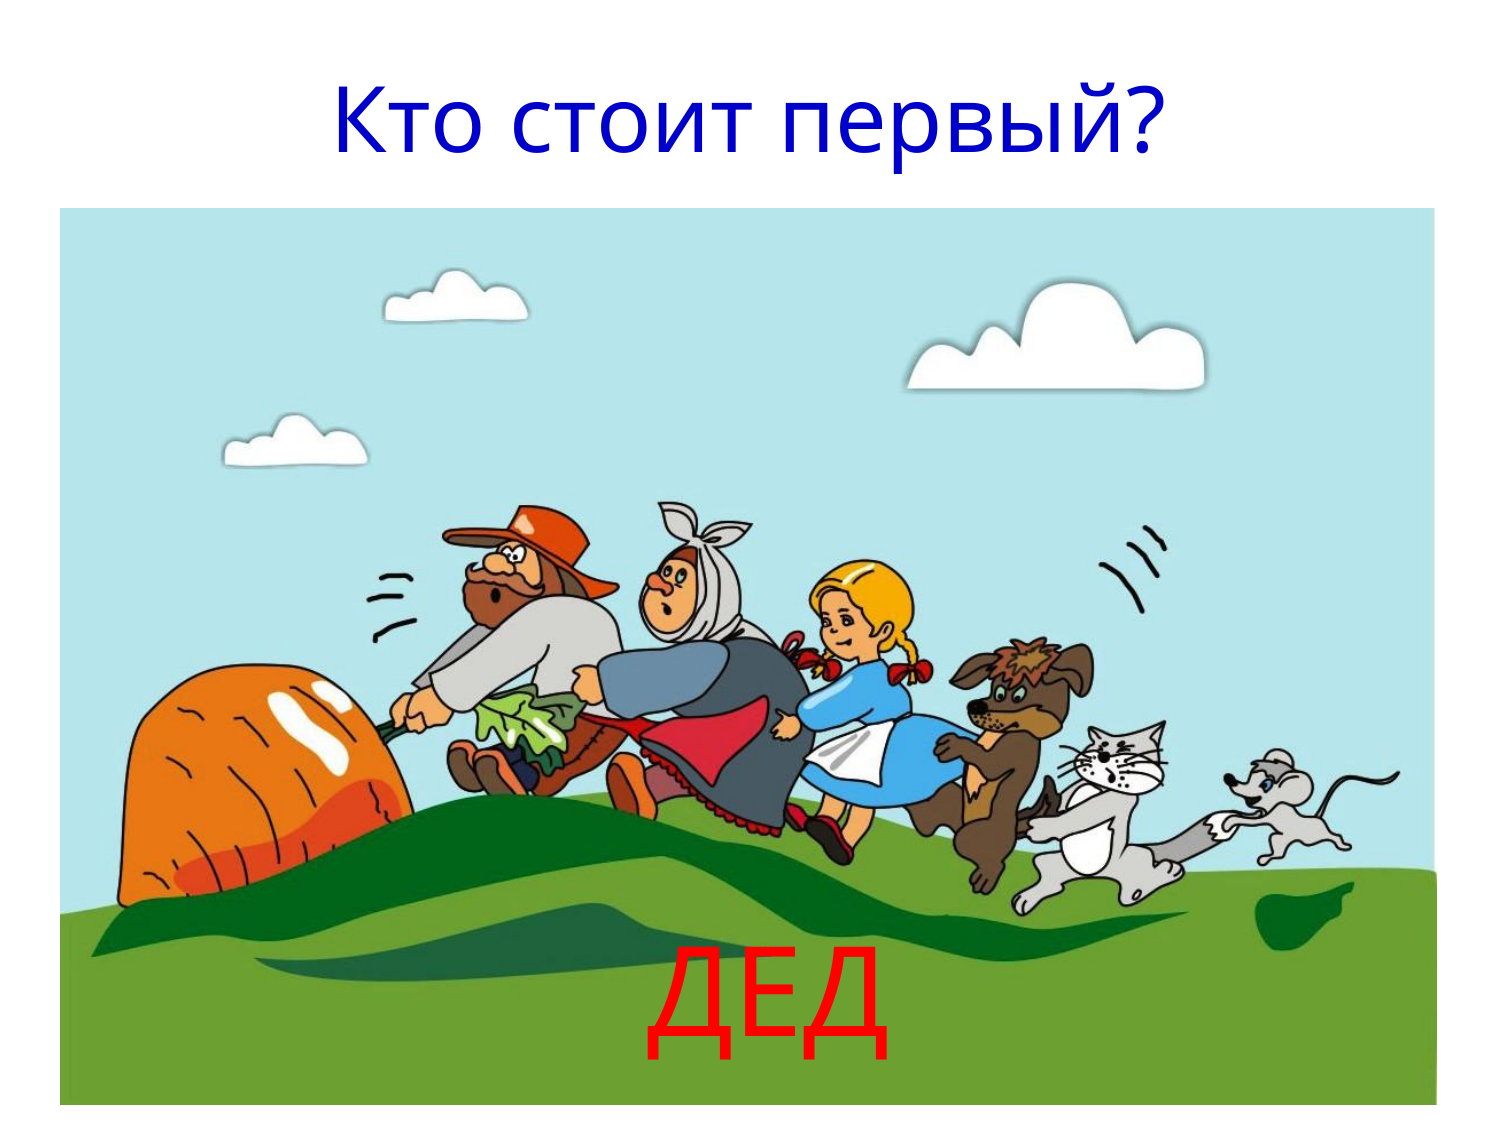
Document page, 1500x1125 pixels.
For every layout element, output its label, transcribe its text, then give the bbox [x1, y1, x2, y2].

picture [60, 208, 1437, 1105]
text_box Кто стоит первый? [60, 22, 1438, 209]
